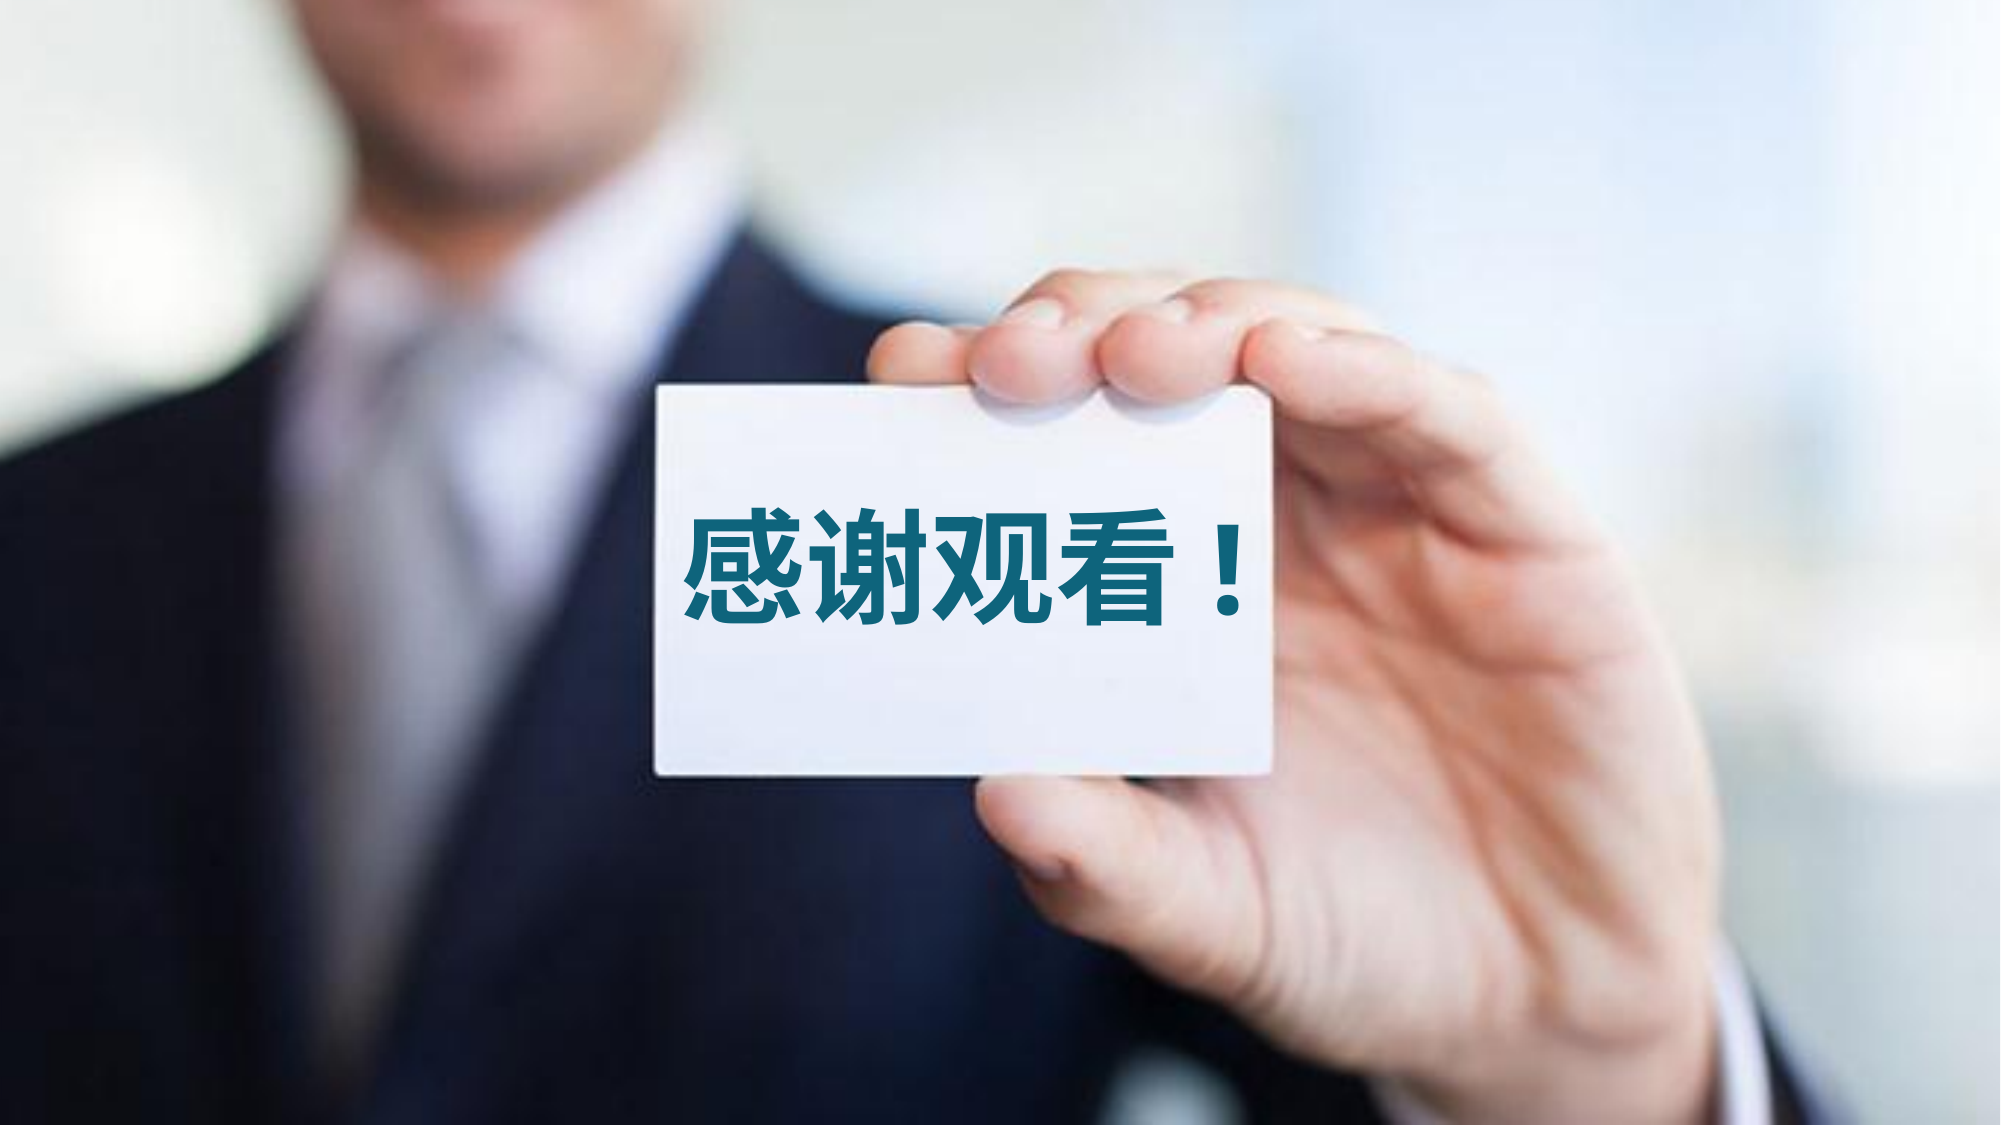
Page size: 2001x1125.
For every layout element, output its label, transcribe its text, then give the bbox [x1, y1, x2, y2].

picture [0, 0, 2001, 1125]
text_box 感谢观看! [666, 481, 1262, 647]
